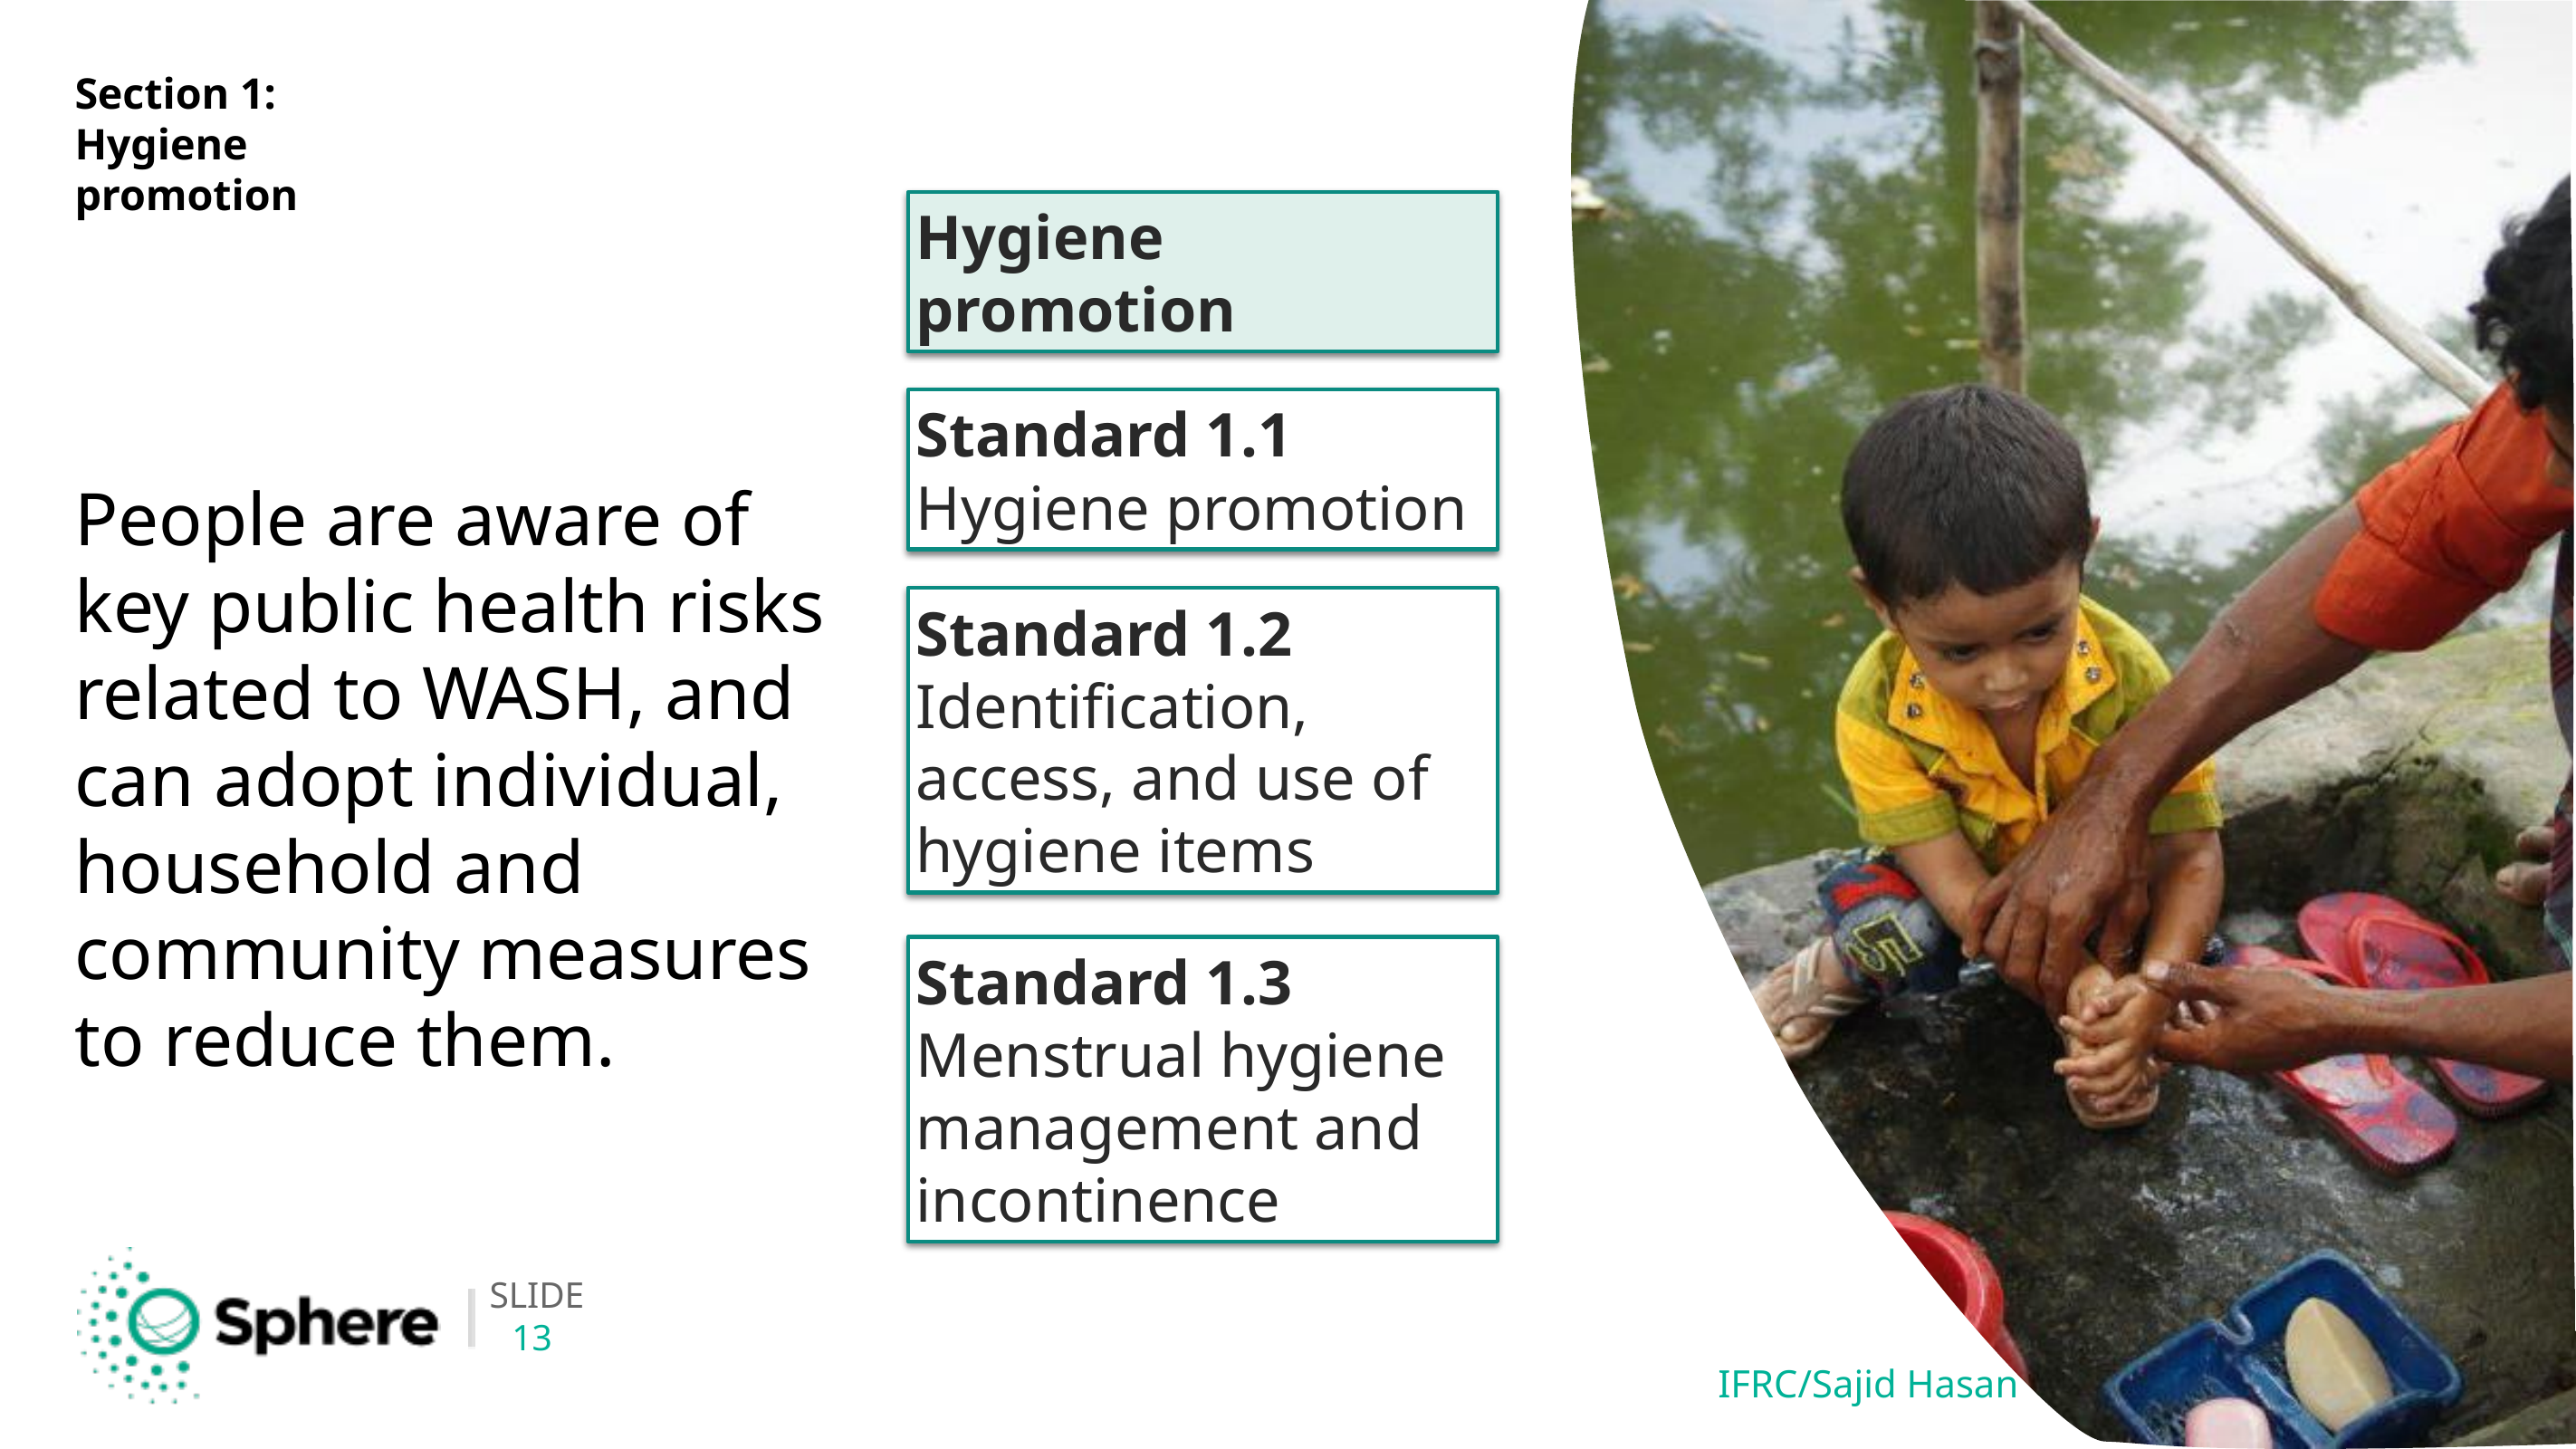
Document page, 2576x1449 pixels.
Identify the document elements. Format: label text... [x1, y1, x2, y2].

text_box Hygiene promotion [908, 191, 1498, 352]
picture [77, 1247, 441, 1406]
title Section 1: Hygiene promotion [66, 59, 807, 228]
list People are aware of key public health risks related to WASH, and can adopt individual, household and community measures to reduce them. [66, 465, 836, 1245]
picture [468, 1289, 479, 1349]
text_box Standard 1.3 Menstrual hygiene management and incontinence [908, 936, 1498, 1242]
text_box Standard 1.2 Identification, access, and use of hygiene items [908, 588, 1498, 893]
text_box Standard 1.1 Hygiene promotion [908, 389, 1498, 550]
slide_number 13 [503, 1307, 568, 1369]
picture [1570, 0, 2576, 1449]
